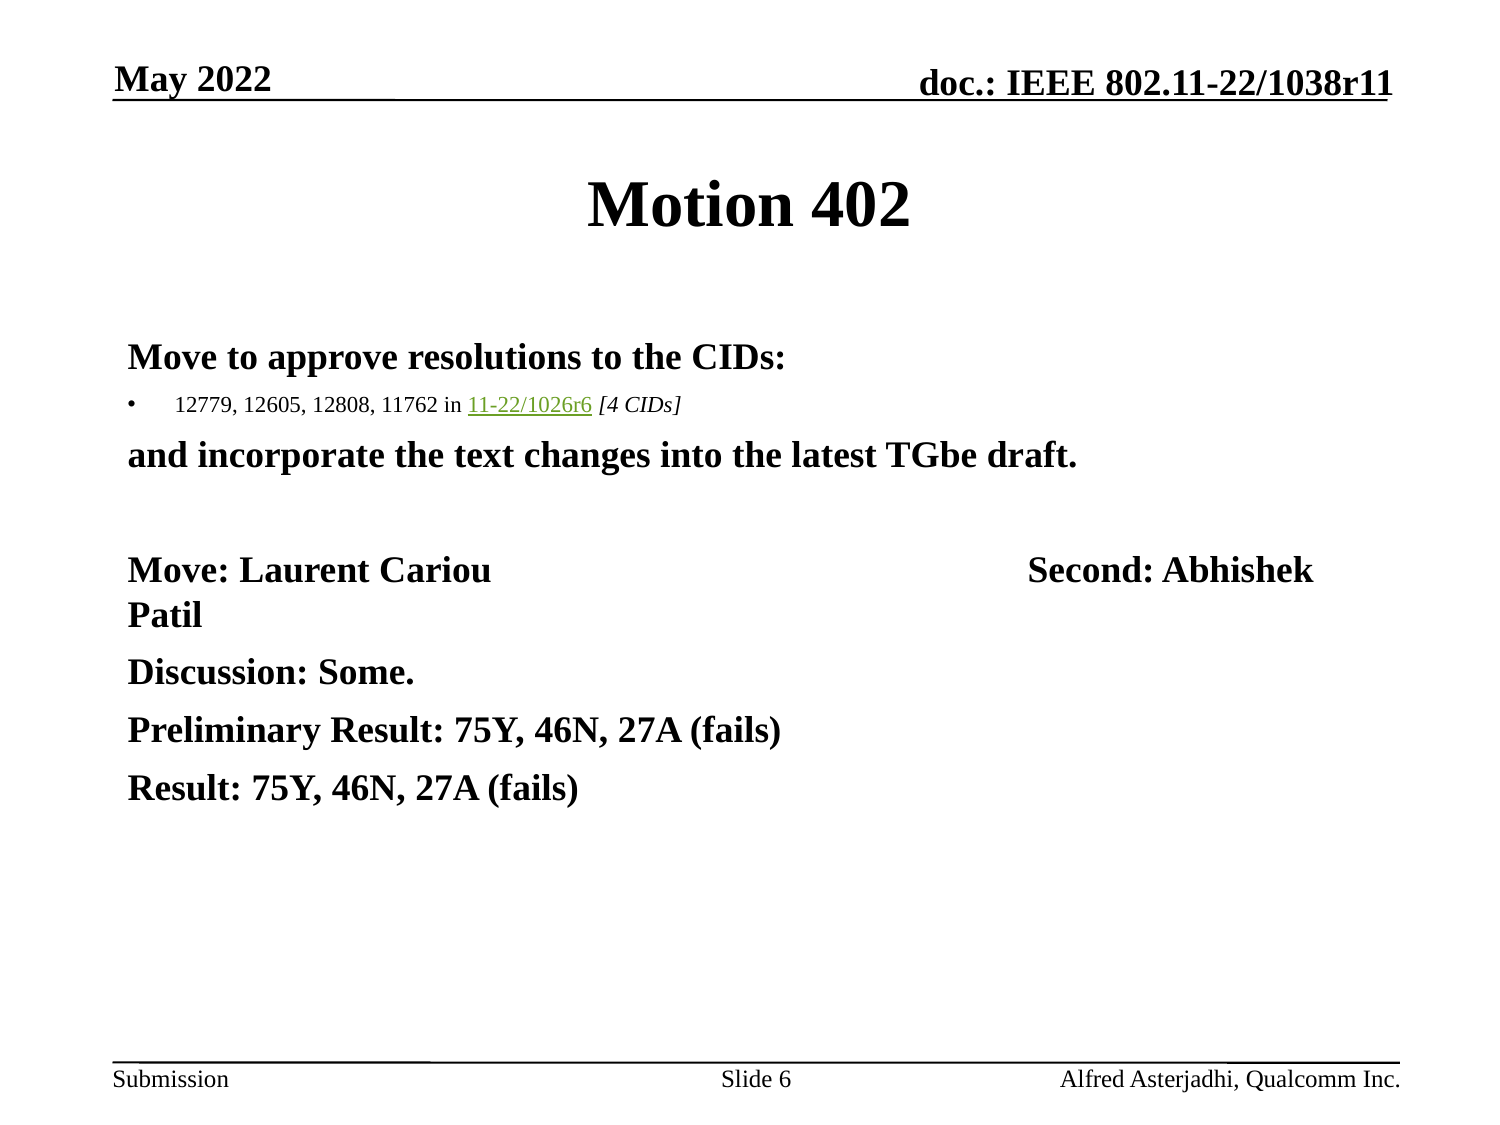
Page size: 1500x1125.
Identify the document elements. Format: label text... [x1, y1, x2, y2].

footer Alfred Asterjadhi, Qualcomm Inc. [878, 1061, 1402, 1093]
title Motion 402 [112, 112, 1388, 288]
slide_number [114, 54, 423, 100]
list Move to approve resolutions to the CIDs: 12779, 12605, 12808, 11762 in 11-22/1026r6 [4 CIDs] and incorporate the text changes into the latest TGbe draft. Move: Laurent Cariou Second: Abhishek Patil Discussion: Some. Preliminary Result: 75Y, 46N, 27A (fails) Result: 75Y, 46N, 27A (fails) [112, 324, 1388, 1063]
slide_number Slide 6 [712, 1061, 800, 1123]
